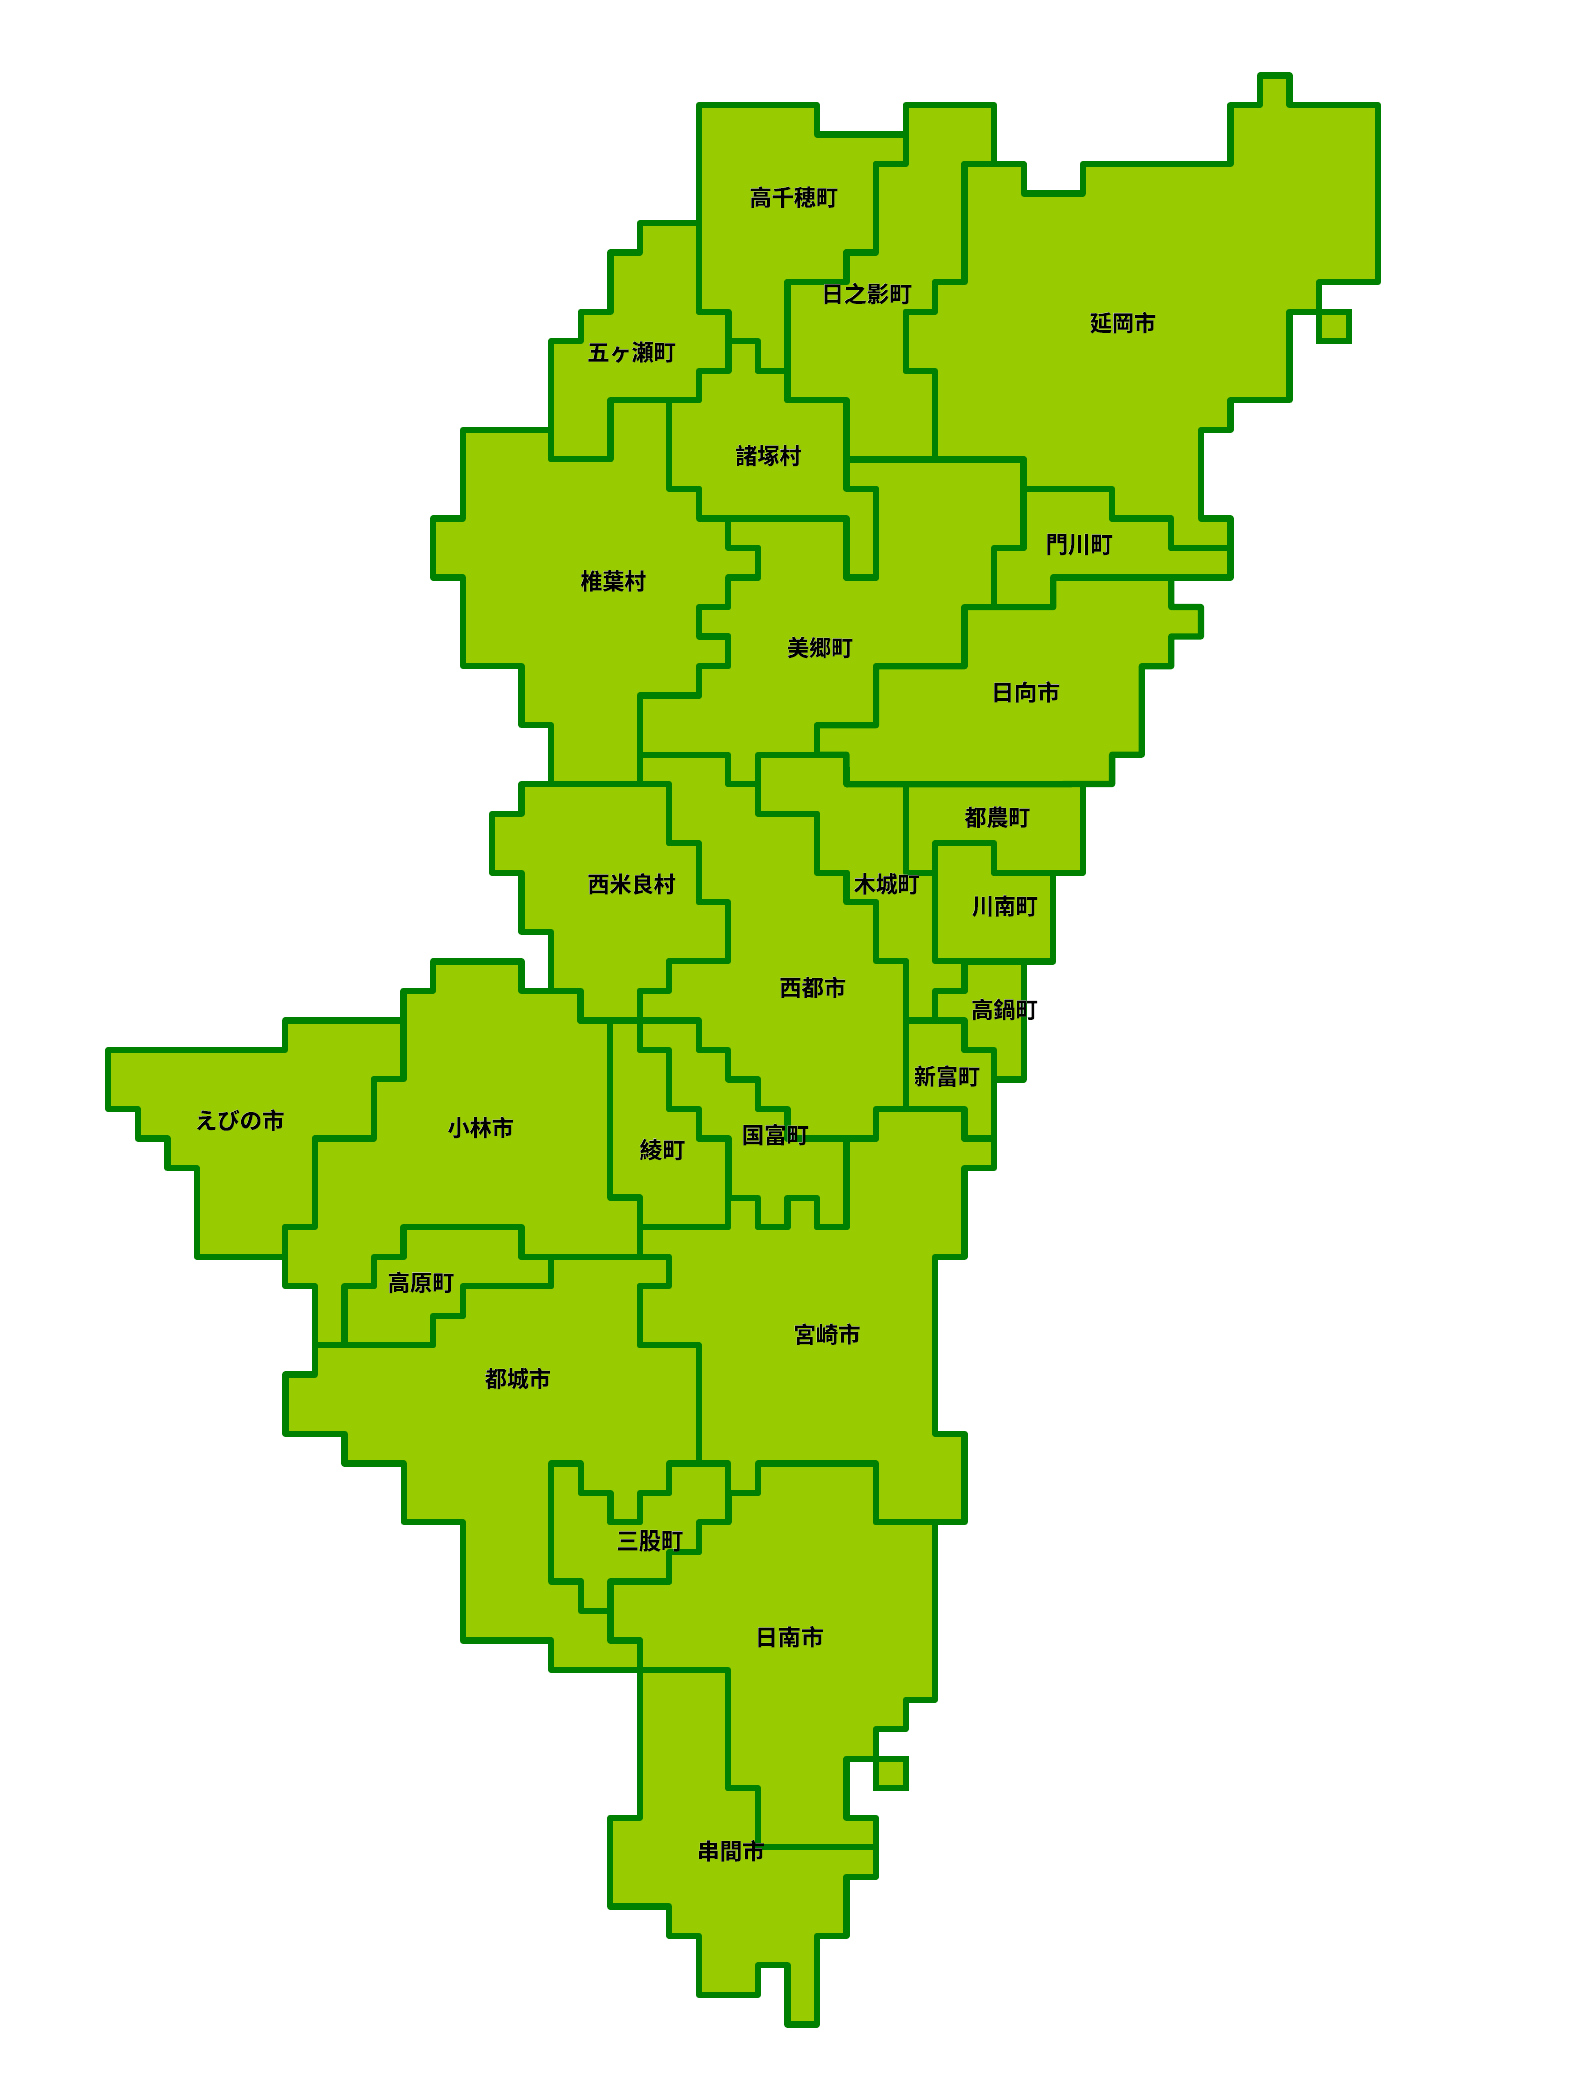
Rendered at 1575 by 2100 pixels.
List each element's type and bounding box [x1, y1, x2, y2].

text_box [971, 894, 1038, 918]
text_box [484, 1367, 551, 1390]
text_box [971, 998, 1038, 1021]
text_box [447, 1116, 514, 1139]
text_box [742, 1123, 809, 1146]
text_box [107, 75, 1379, 2025]
text_box [735, 444, 802, 467]
text_box [914, 1064, 980, 1088]
text_box [993, 680, 1060, 703]
text_box [853, 872, 920, 895]
text_box [779, 975, 846, 999]
text_box [757, 1625, 824, 1648]
text_box [787, 636, 853, 659]
text_box [698, 1839, 765, 1862]
text_box [588, 872, 676, 895]
text_box [196, 1108, 285, 1132]
text_box [588, 340, 676, 364]
text_box [639, 1138, 686, 1161]
text_box [388, 1271, 455, 1294]
text_box [1046, 533, 1113, 556]
text_box [1089, 311, 1156, 334]
text_box [964, 805, 1030, 829]
text_box [794, 1322, 860, 1346]
text_box [580, 569, 646, 593]
text_box [824, 282, 912, 305]
text_box [750, 185, 838, 209]
text_box [617, 1529, 683, 1552]
